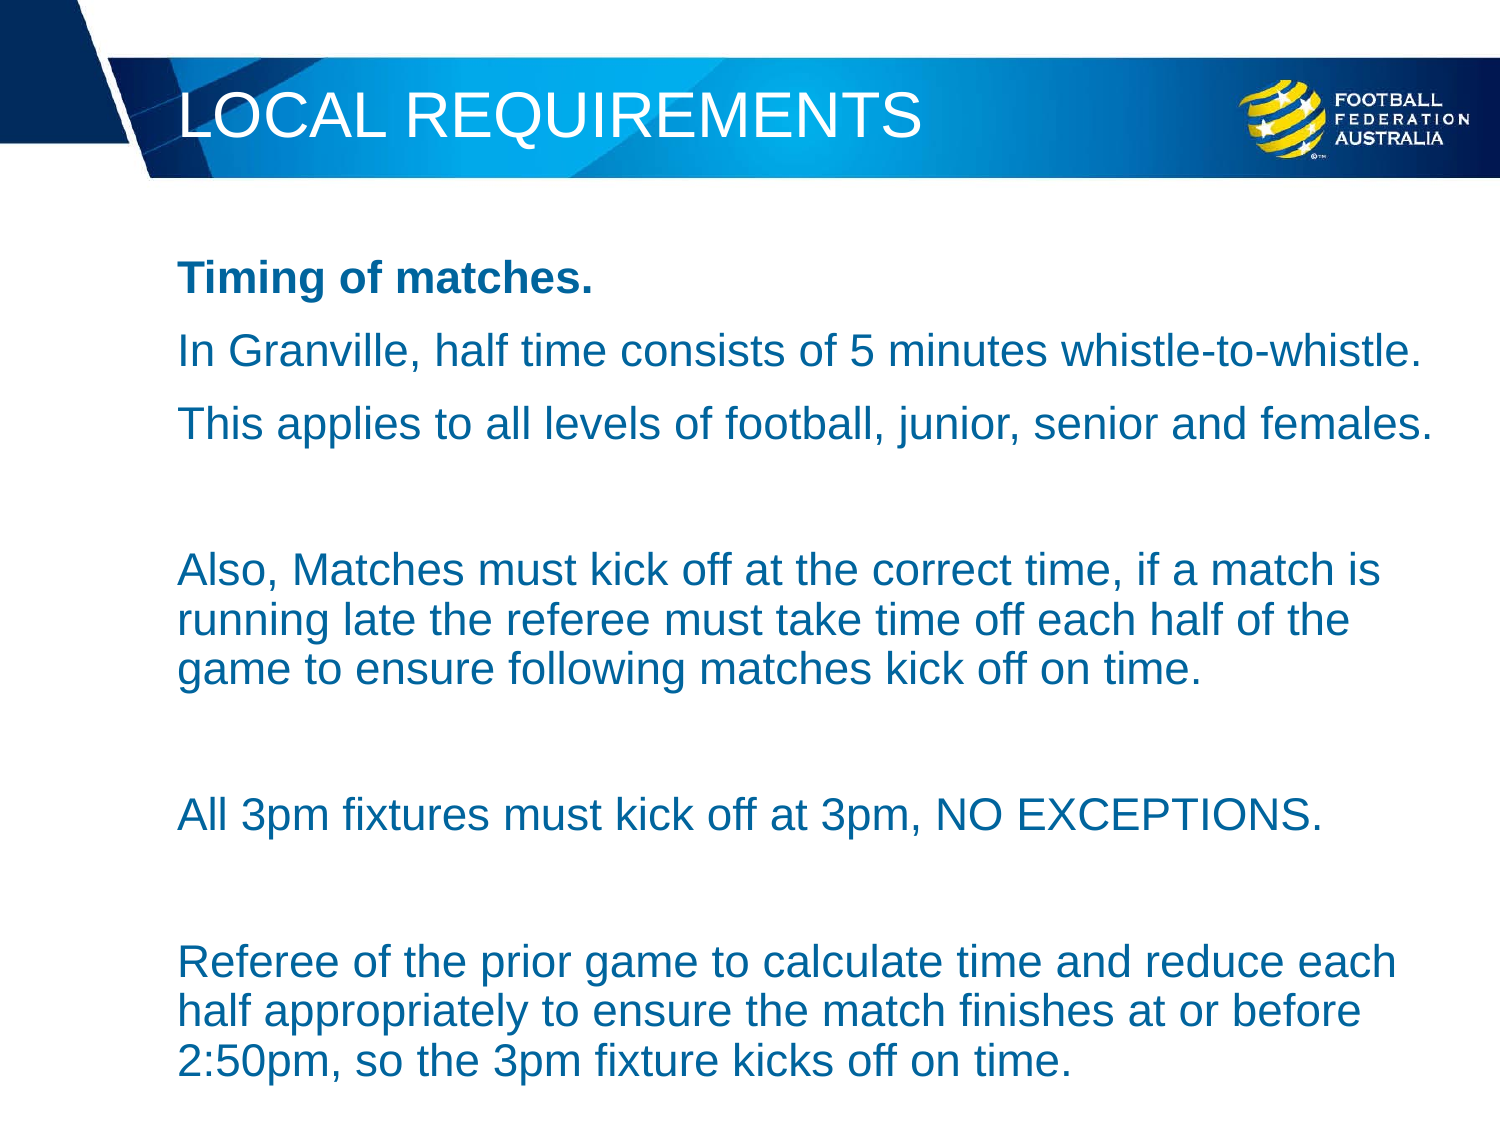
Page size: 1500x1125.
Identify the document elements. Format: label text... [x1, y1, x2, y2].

list Timing of matches. In Granville, half time consists of 5 minutes whistle-to-whistle. This applies to all levels of football, junior, senior and females. Also, Matches must kick off at the correct time, if a match is running late the referee must take time off each half of the game to ensure following matches kick off on time. All 3pm fixtures must kick off at 3pm, NO EXCEPTIONS. Referee of the prior game to calculate time and reduce each half appropriately to ensure the match finishes at or before 2:50pm, so the 3pm fixture kicks off on time. [176, 253, 1468, 1111]
title LOCAL REQUIREMENTS [176, 74, 1211, 149]
picture [0, 0, 1500, 208]
